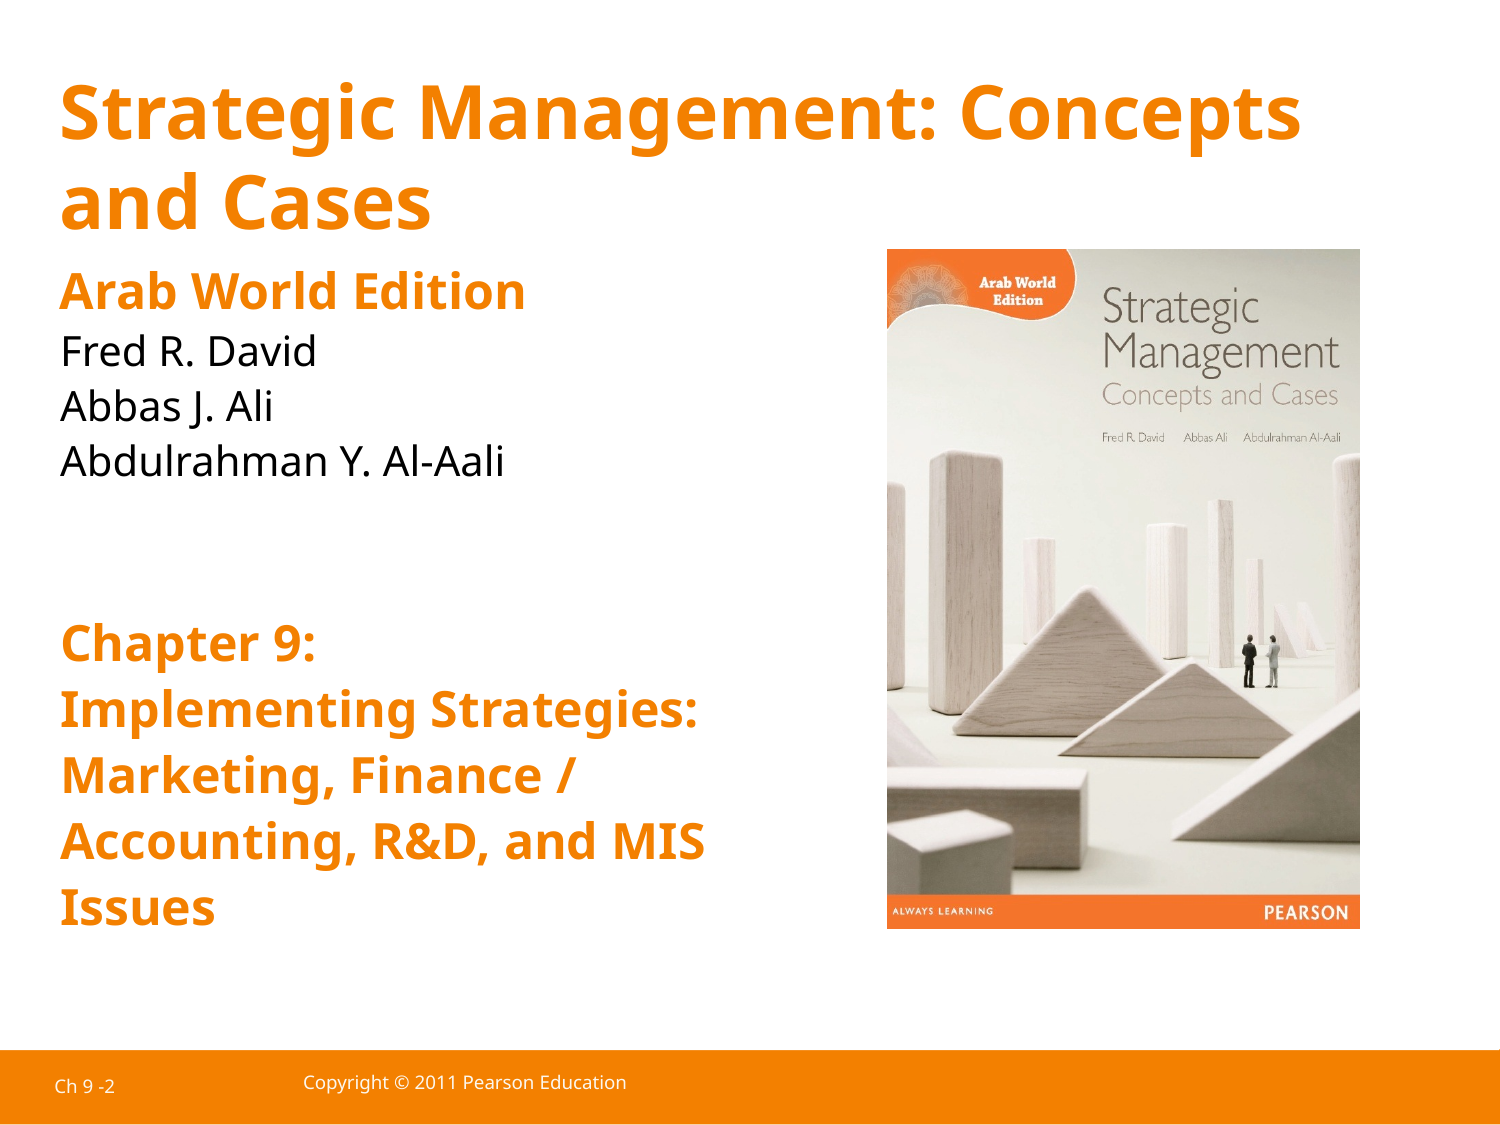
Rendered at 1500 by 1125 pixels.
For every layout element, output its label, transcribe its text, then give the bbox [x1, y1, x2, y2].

list Arab World Edition Fred R. David Abbas J. Ali Abdulrahman Y. Al-Aali Chapter 9: Implementing Strategies: Marketing, Finance / Accounting, R&D, and MIS Issues [59, 253, 826, 1125]
title Strategic Management: Concepts and Cases [59, 64, 1451, 255]
text_box Ch 9 -2 [47, 1074, 165, 1098]
text_box Copyright © 2011 Pearson Education [233, 1070, 697, 1093]
picture [887, 249, 1360, 930]
picture [1248, 1042, 1500, 1124]
